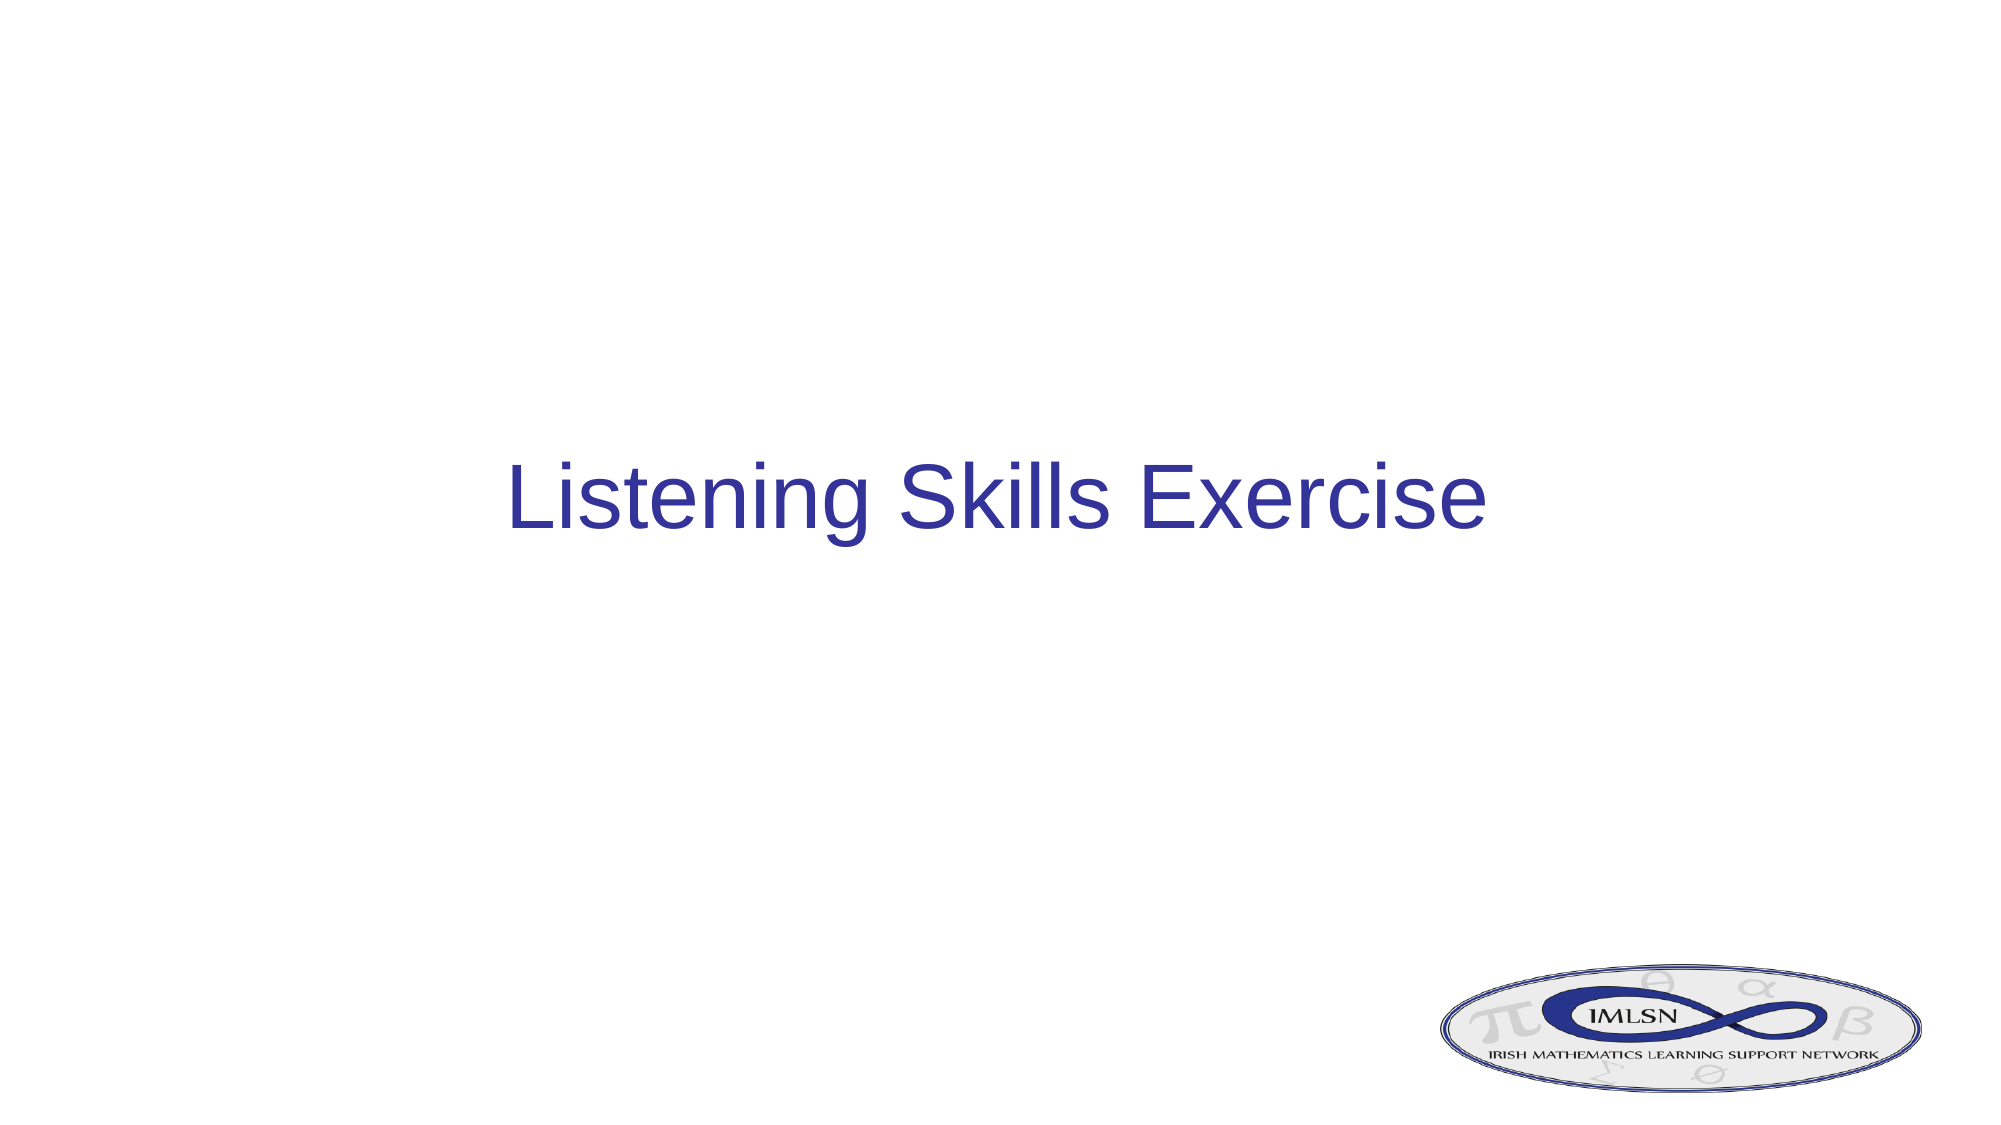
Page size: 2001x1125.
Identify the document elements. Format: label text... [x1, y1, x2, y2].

title Listening Skills Exercise [98, 397, 1899, 586]
picture [1440, 964, 1922, 1093]
